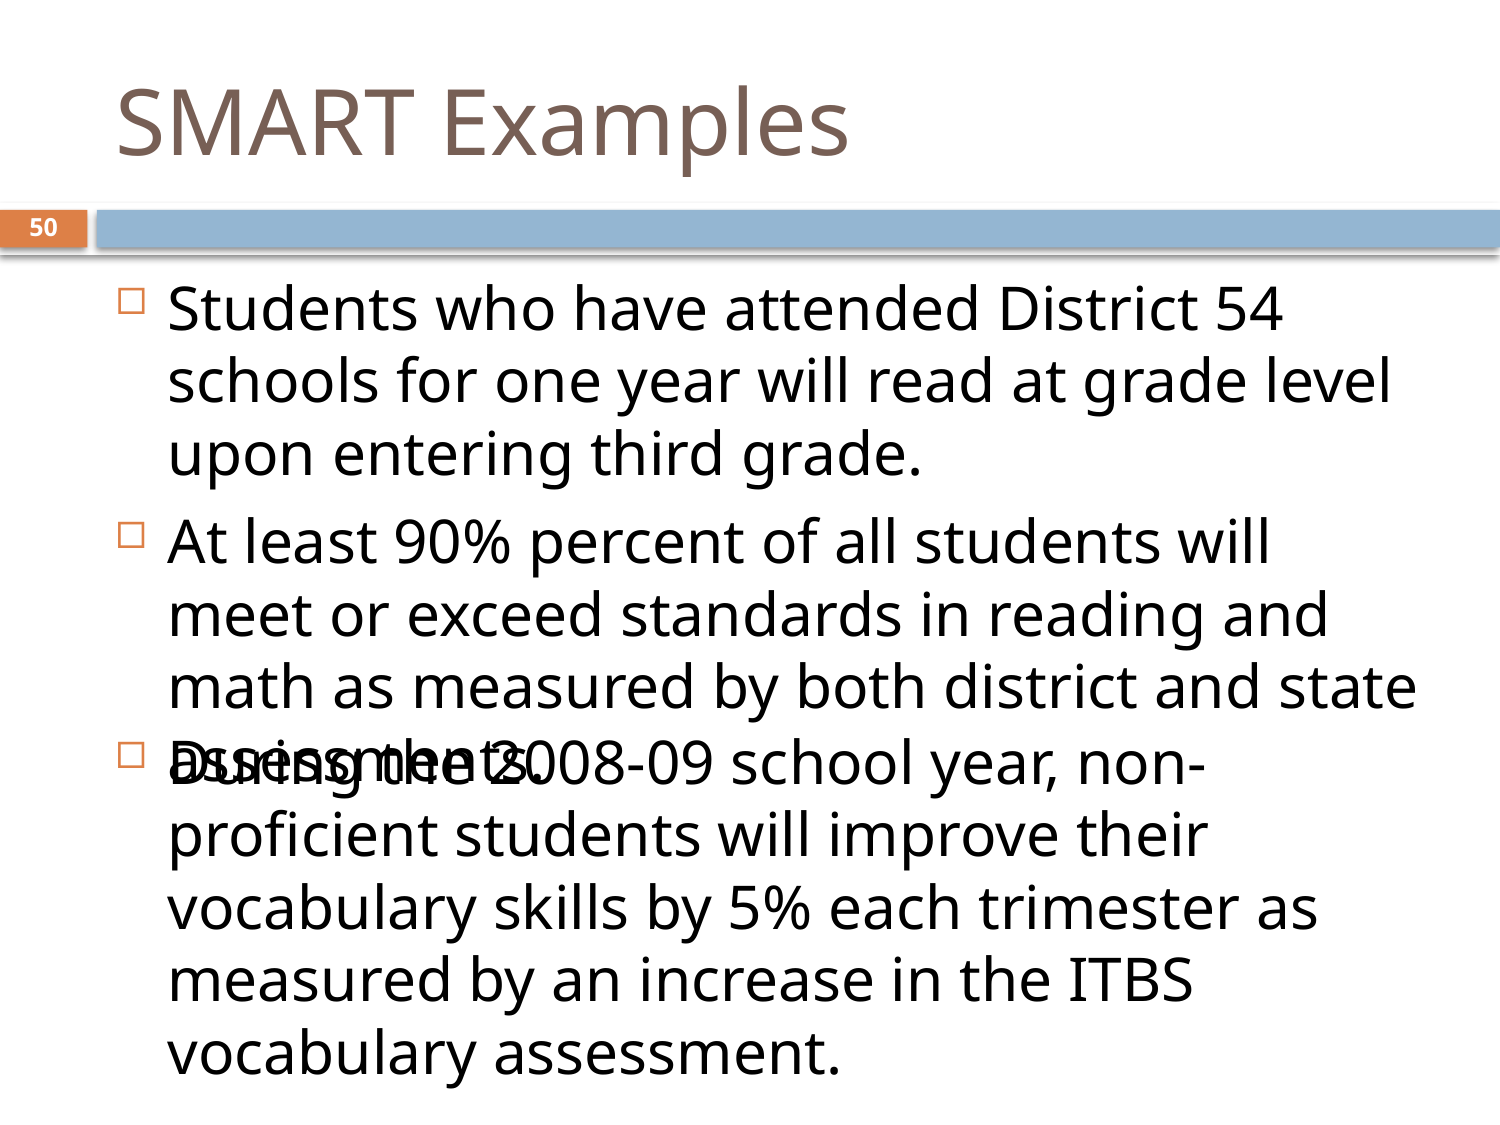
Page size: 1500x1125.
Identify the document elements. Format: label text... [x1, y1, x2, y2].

list Students who have attended District 54 schools for one year will read at grade level upon entering third grade. [100, 262, 1439, 522]
text_box During the 2008-09 school year, non-proficient students will improve their vocabulary skills by 5% each trimester as measured by an increase in the ITBS vocabulary assessment. [100, 716, 1438, 1111]
text_box At least 90% percent of all students will meet or exceed standards in reading and math as measured by both district and state assessments. [100, 495, 1438, 716]
title SMART Examples [100, 37, 1439, 201]
slide_number 50 [0, 208, 88, 249]
